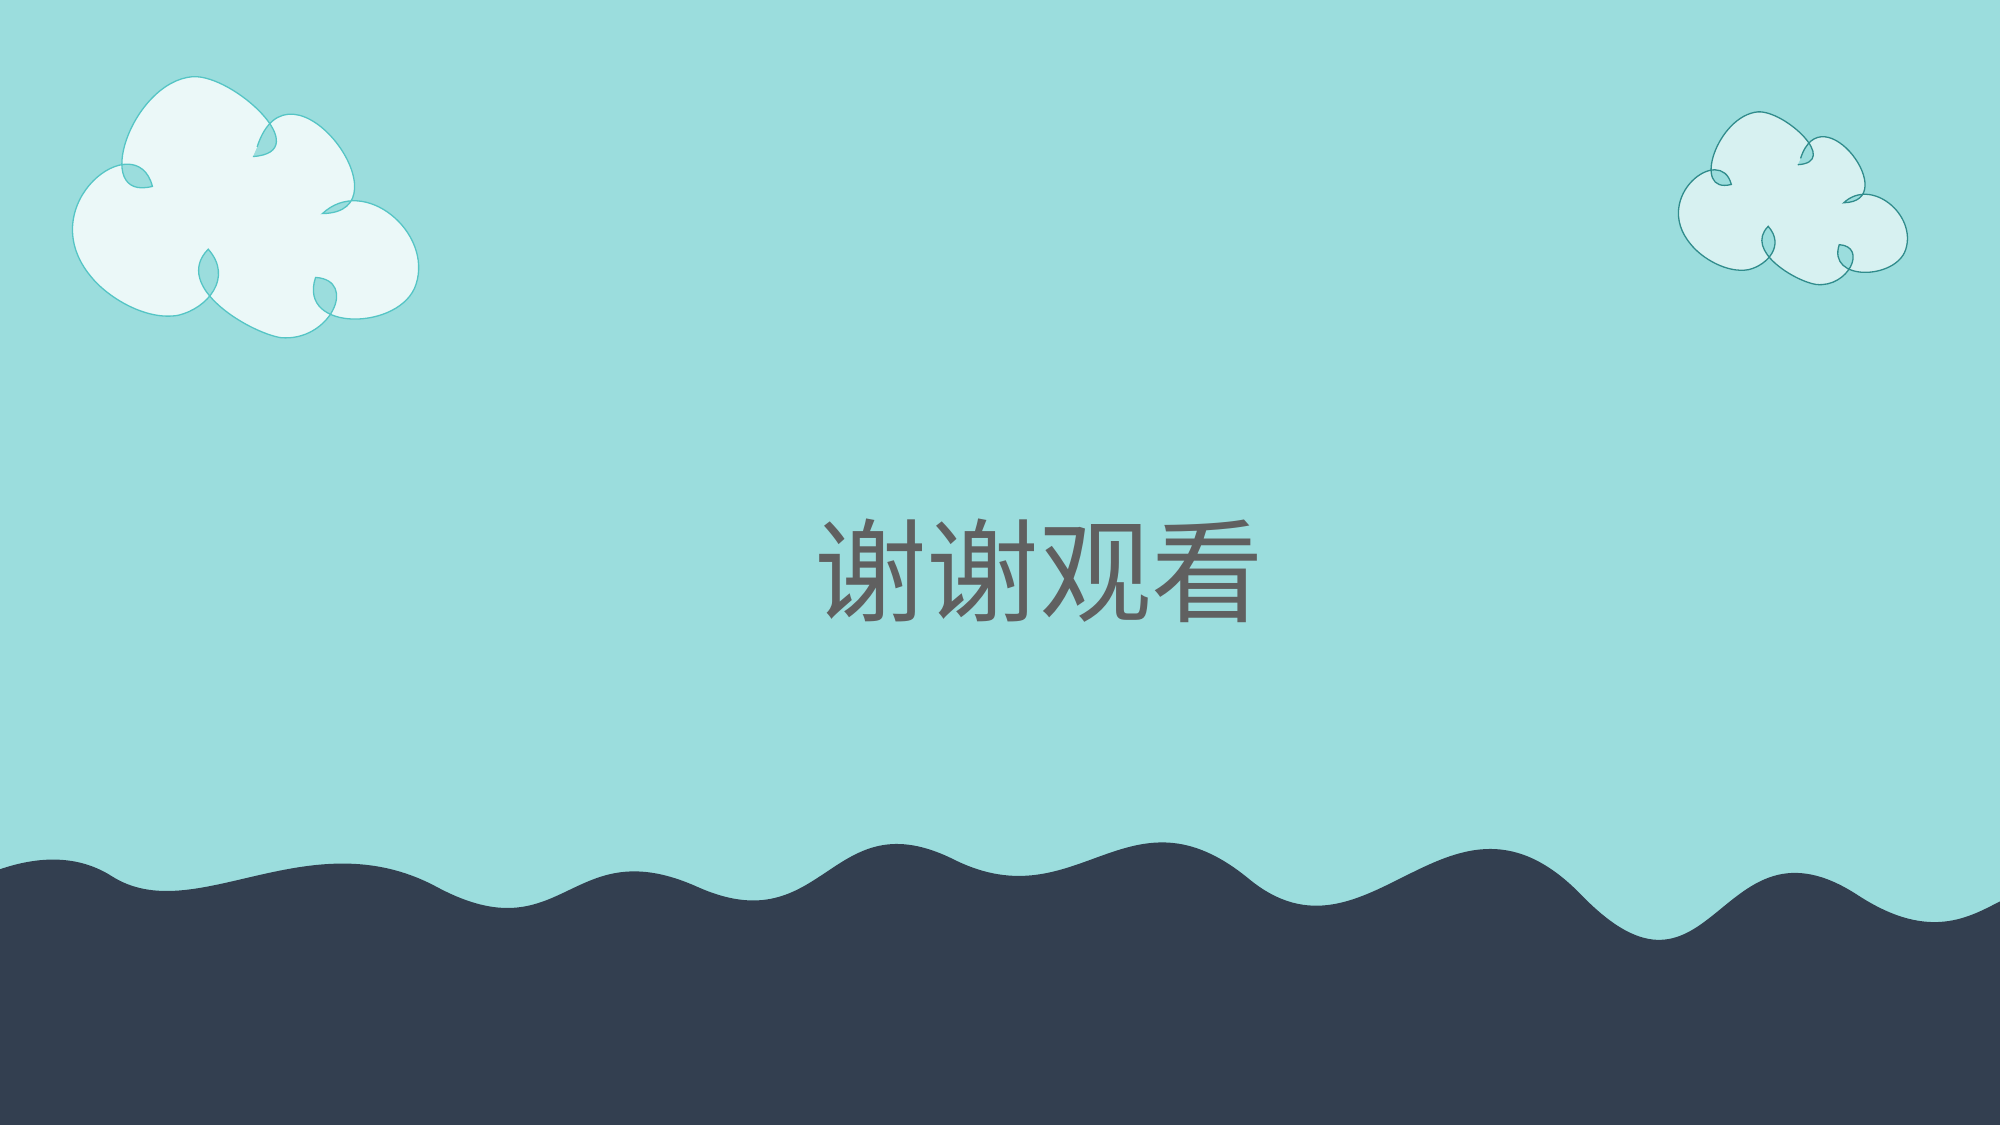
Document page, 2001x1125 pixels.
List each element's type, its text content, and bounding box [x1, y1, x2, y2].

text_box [0, 758, 2000, 1125]
text_box [72, 76, 419, 338]
text_box [1678, 111, 1908, 285]
text_box 谢谢观看 [799, 493, 1397, 644]
